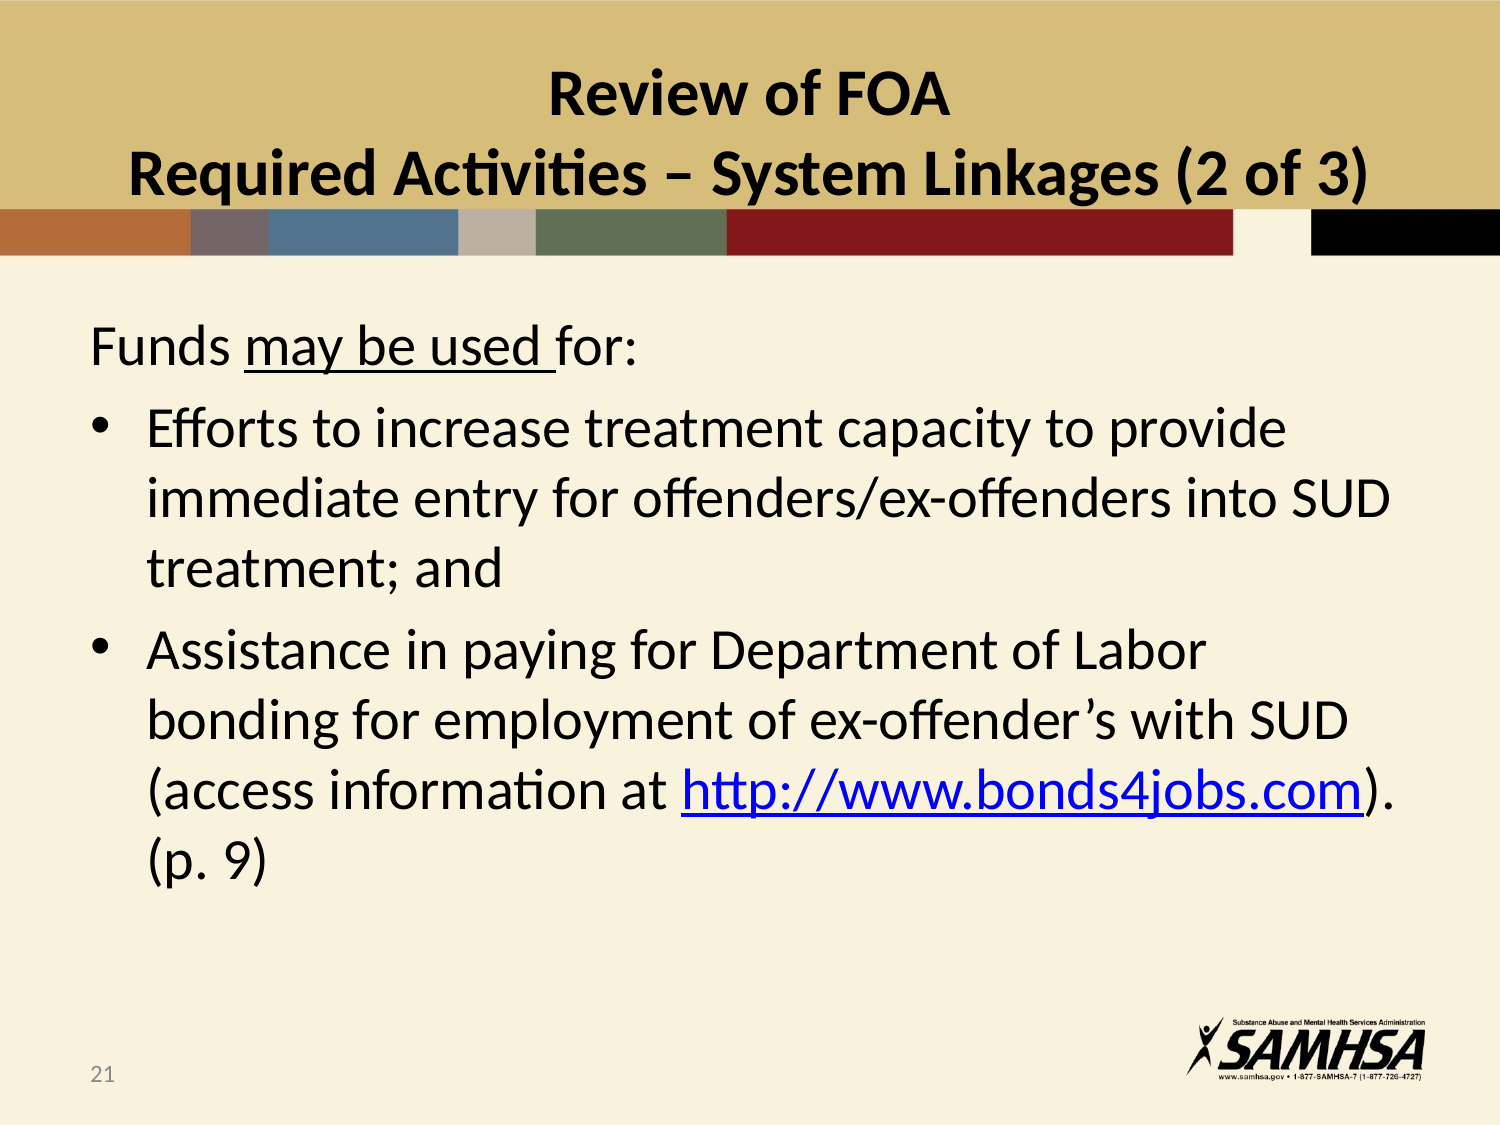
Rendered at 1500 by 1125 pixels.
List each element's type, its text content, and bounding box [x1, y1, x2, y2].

title Review of FOA Required Activities – System Linkages (2 of 3) [74, 44, 1426, 213]
picture [0, 0, 1500, 1125]
slide_number 21 [75, 1042, 425, 1103]
list Funds may be used for: Efforts to increase treatment capacity to provide immediate entry for offenders/ex-offenders into SUD treatment; and Assistance in paying for Department of Labor bonding for employment of ex-offender’s with SUD (access information at http://www.bonds4jobs.com). (p. 9) [74, 299, 1426, 1006]
